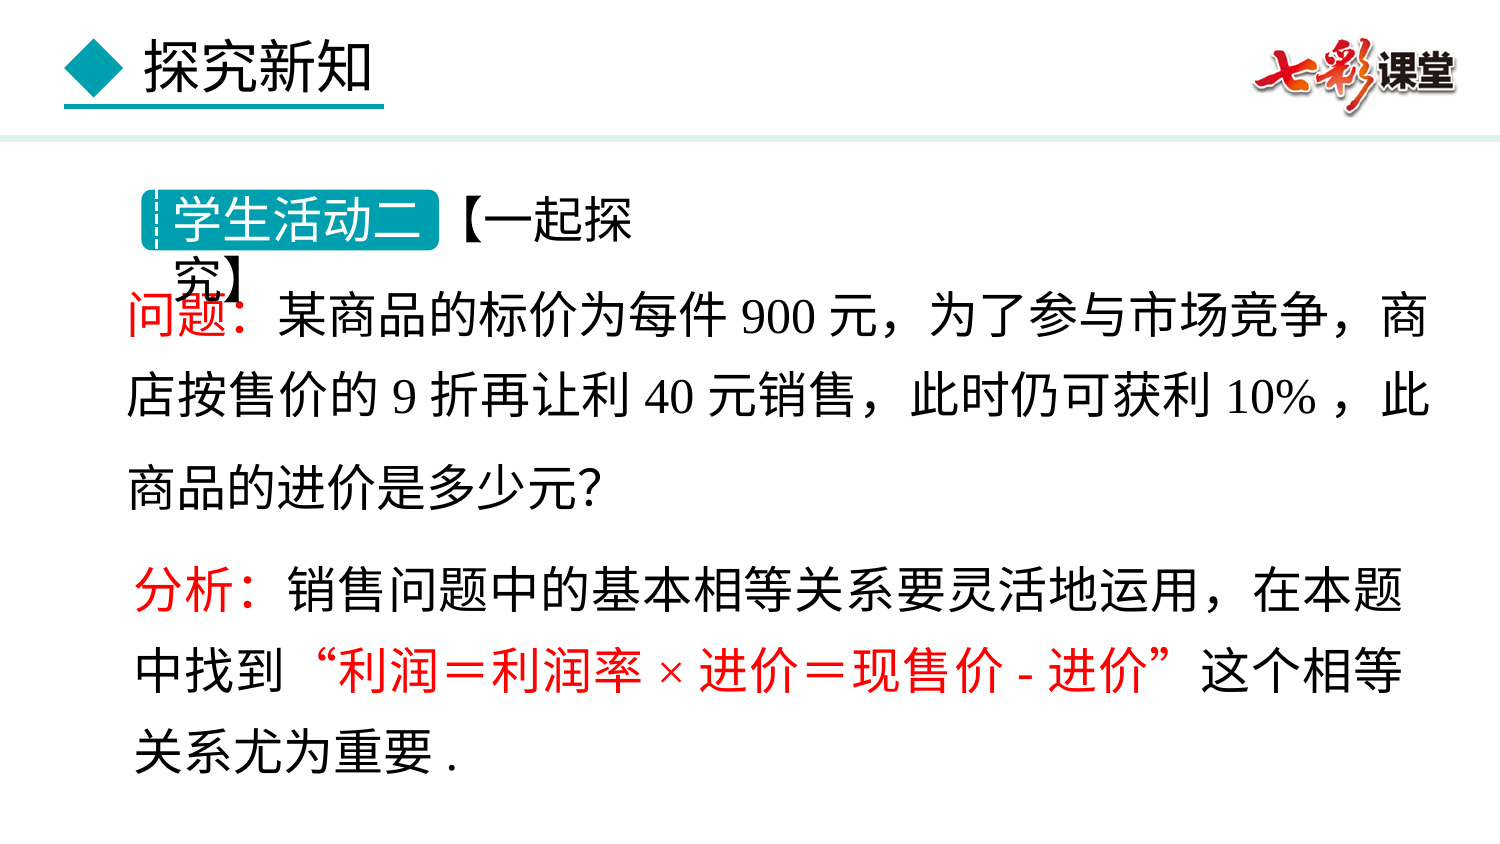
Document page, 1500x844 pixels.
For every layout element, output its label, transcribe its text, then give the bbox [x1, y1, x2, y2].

picture [1249, 32, 1461, 118]
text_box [141, 180, 744, 257]
text_box 问题：某商品的标价为每件900元，为了参与市场竞争，商店按售价的9折再让利40元销售，此时仍可获利10%，此商品的进价是多少元？ [112, 254, 1445, 526]
text_box 分析：销售问题中的基本相等关系要灵活地运用，在本题中找到“利润＝利润率×进价＝现售价-进价”这个相等关系尤为重要. [118, 529, 1419, 788]
